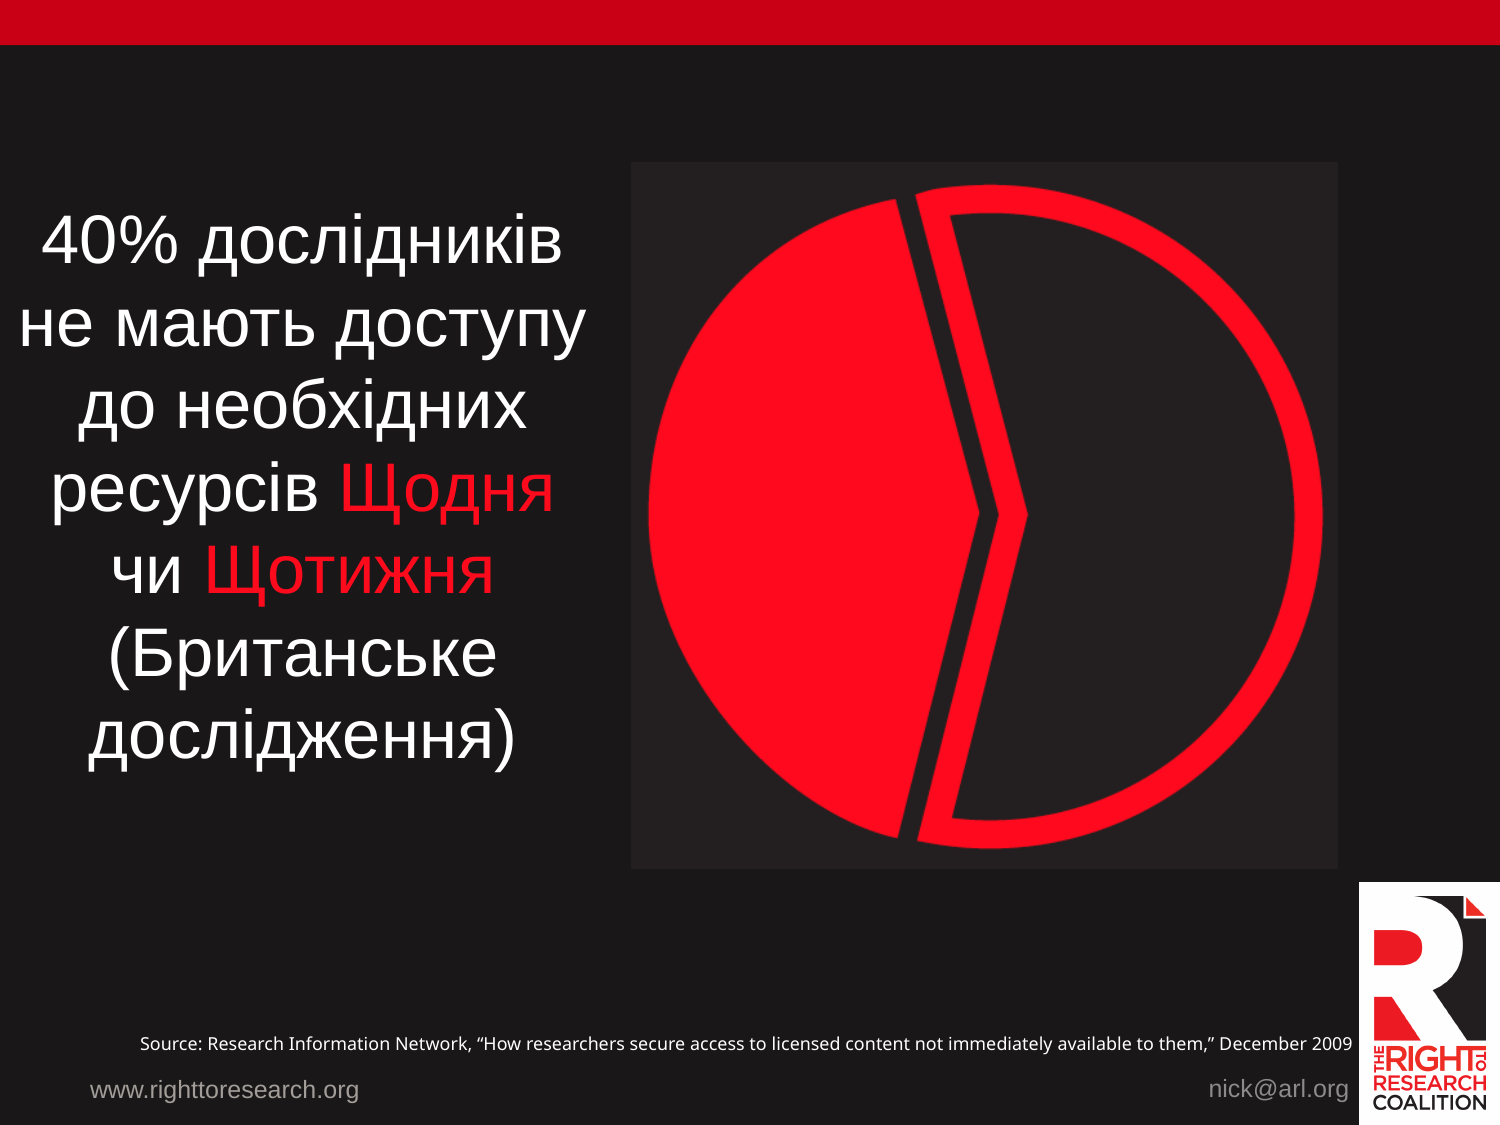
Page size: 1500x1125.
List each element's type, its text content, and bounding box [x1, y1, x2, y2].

picture [1359, 882, 1500, 1125]
text_box Source: Research Information Network, “How researchers secure access to licensed content not immediately available to them,” December 2009 [124, 1024, 1444, 1062]
footer www.righttoresearch.org [75, 1051, 550, 1112]
picture [630, 162, 1338, 869]
text_box 40% дослідників не мають доступу до необхідних ресурсів Щодня чи Щотижня (Британське дослідження) [0, 98, 607, 869]
